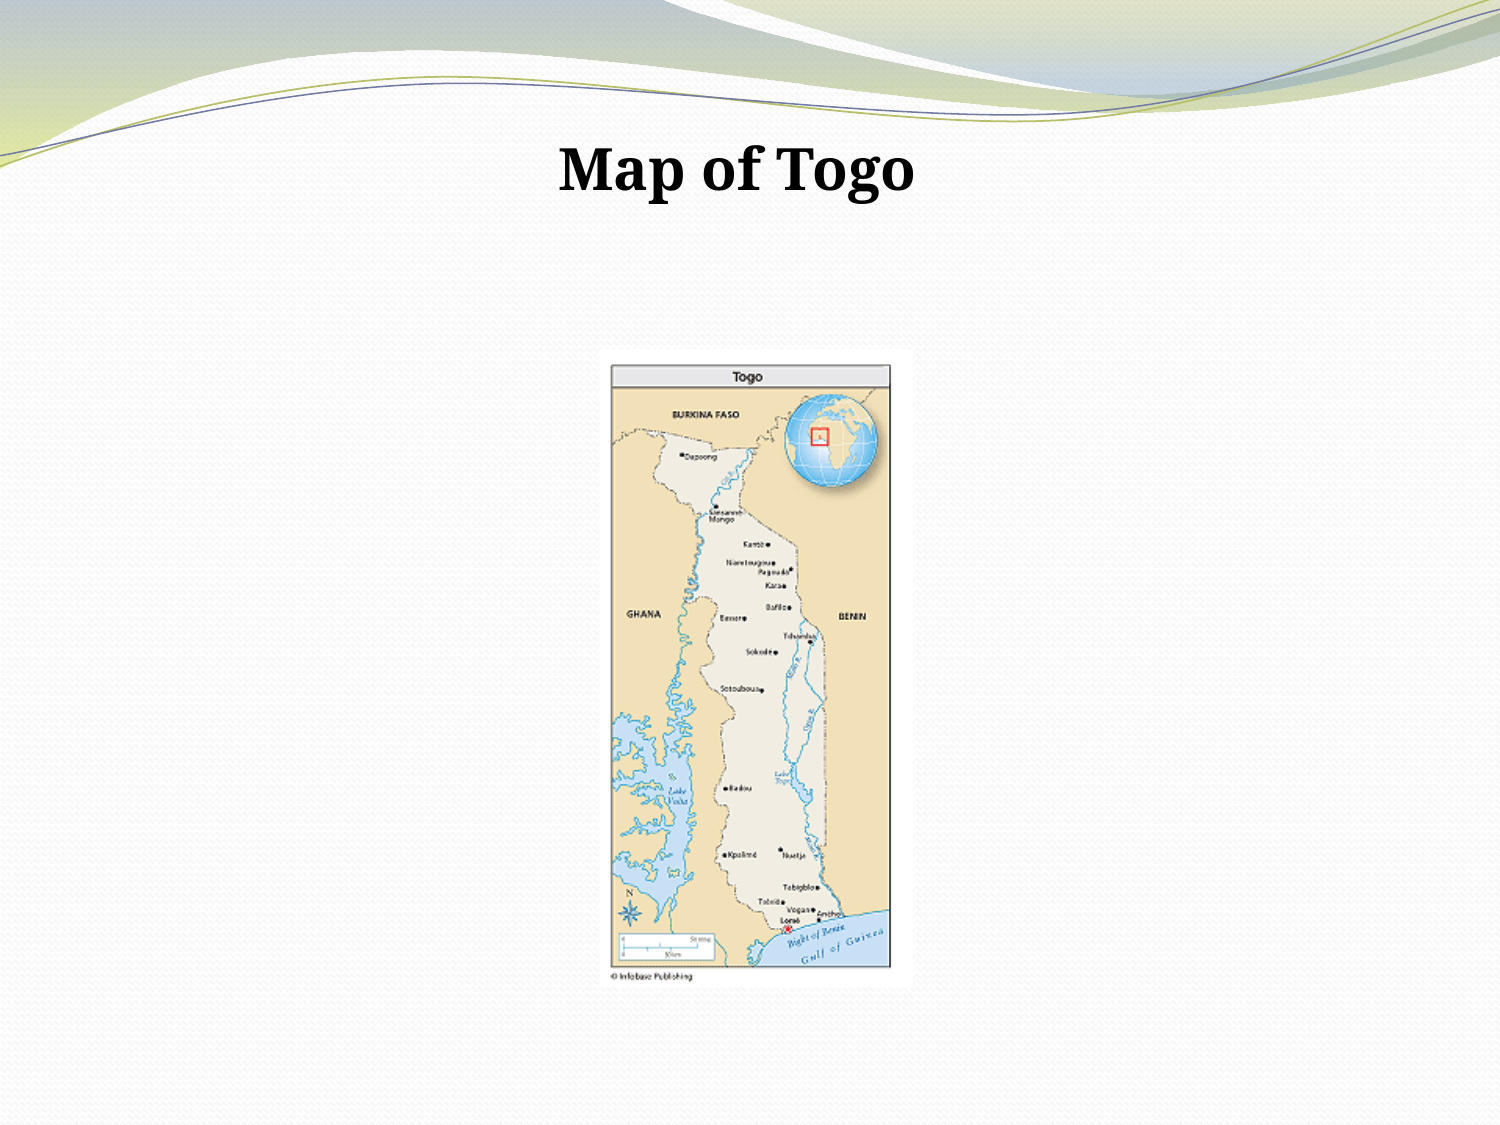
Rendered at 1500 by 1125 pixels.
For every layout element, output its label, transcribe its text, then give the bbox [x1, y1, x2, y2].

text_box Map of Togo [324, 125, 1150, 210]
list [599, 349, 913, 988]
